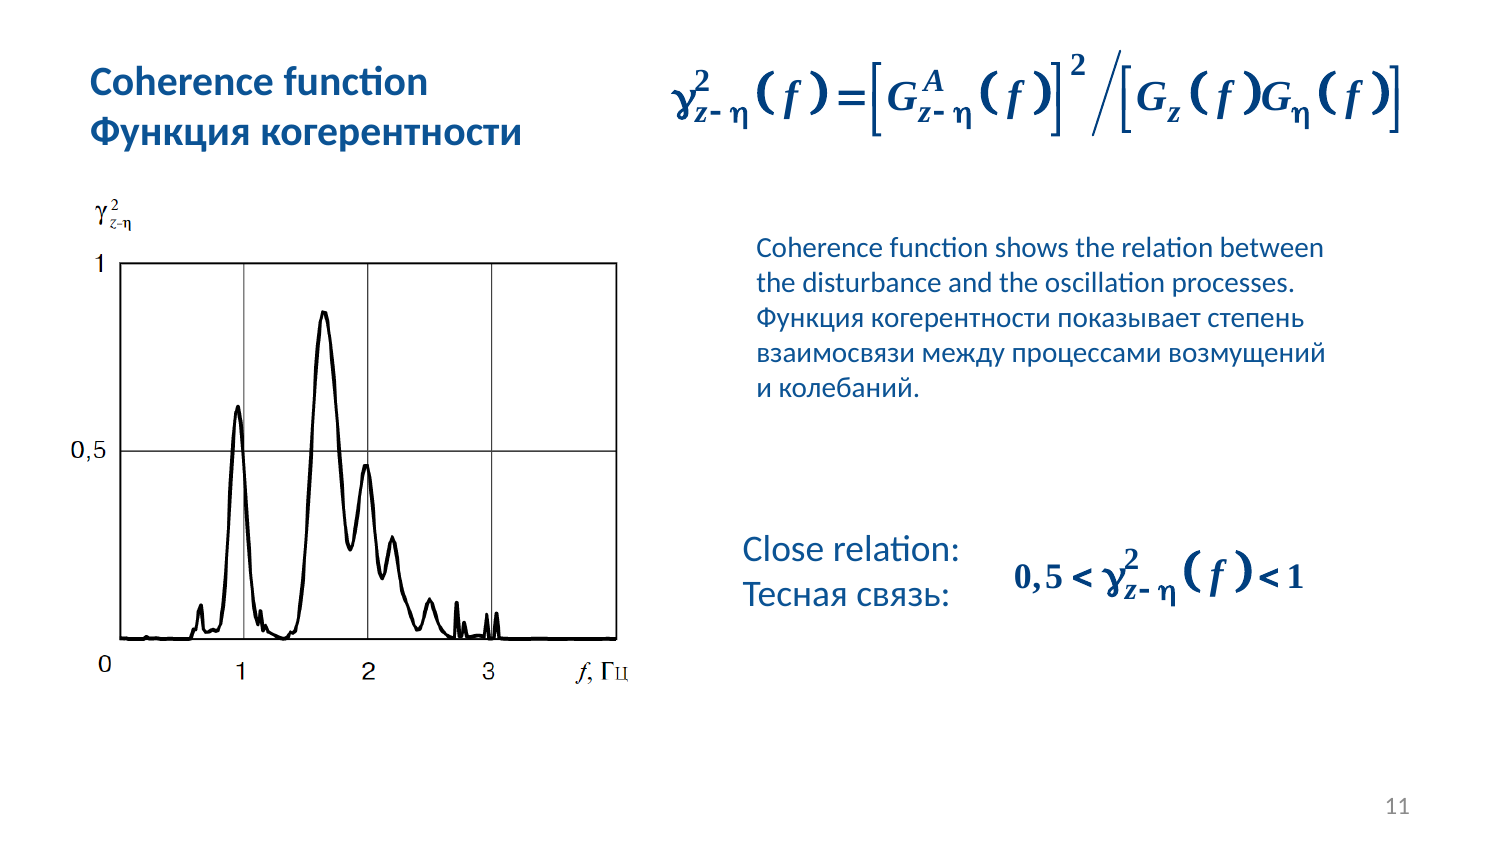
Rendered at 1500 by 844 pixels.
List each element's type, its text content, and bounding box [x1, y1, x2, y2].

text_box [1009, 539, 1308, 612]
text_box Coherence function shows the relation between the disturbance and the oscillation processes. Функция когерентности показывает степень взаимосвязи между процессами возмущений и колебаний. [741, 220, 1348, 456]
title Coherence function Функция когерентности [75, 33, 1425, 175]
slide_number 11 [1074, 782, 1425, 827]
text_box Close relation: Тесная связь: [728, 516, 976, 622]
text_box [667, 43, 1412, 143]
picture [64, 197, 641, 688]
